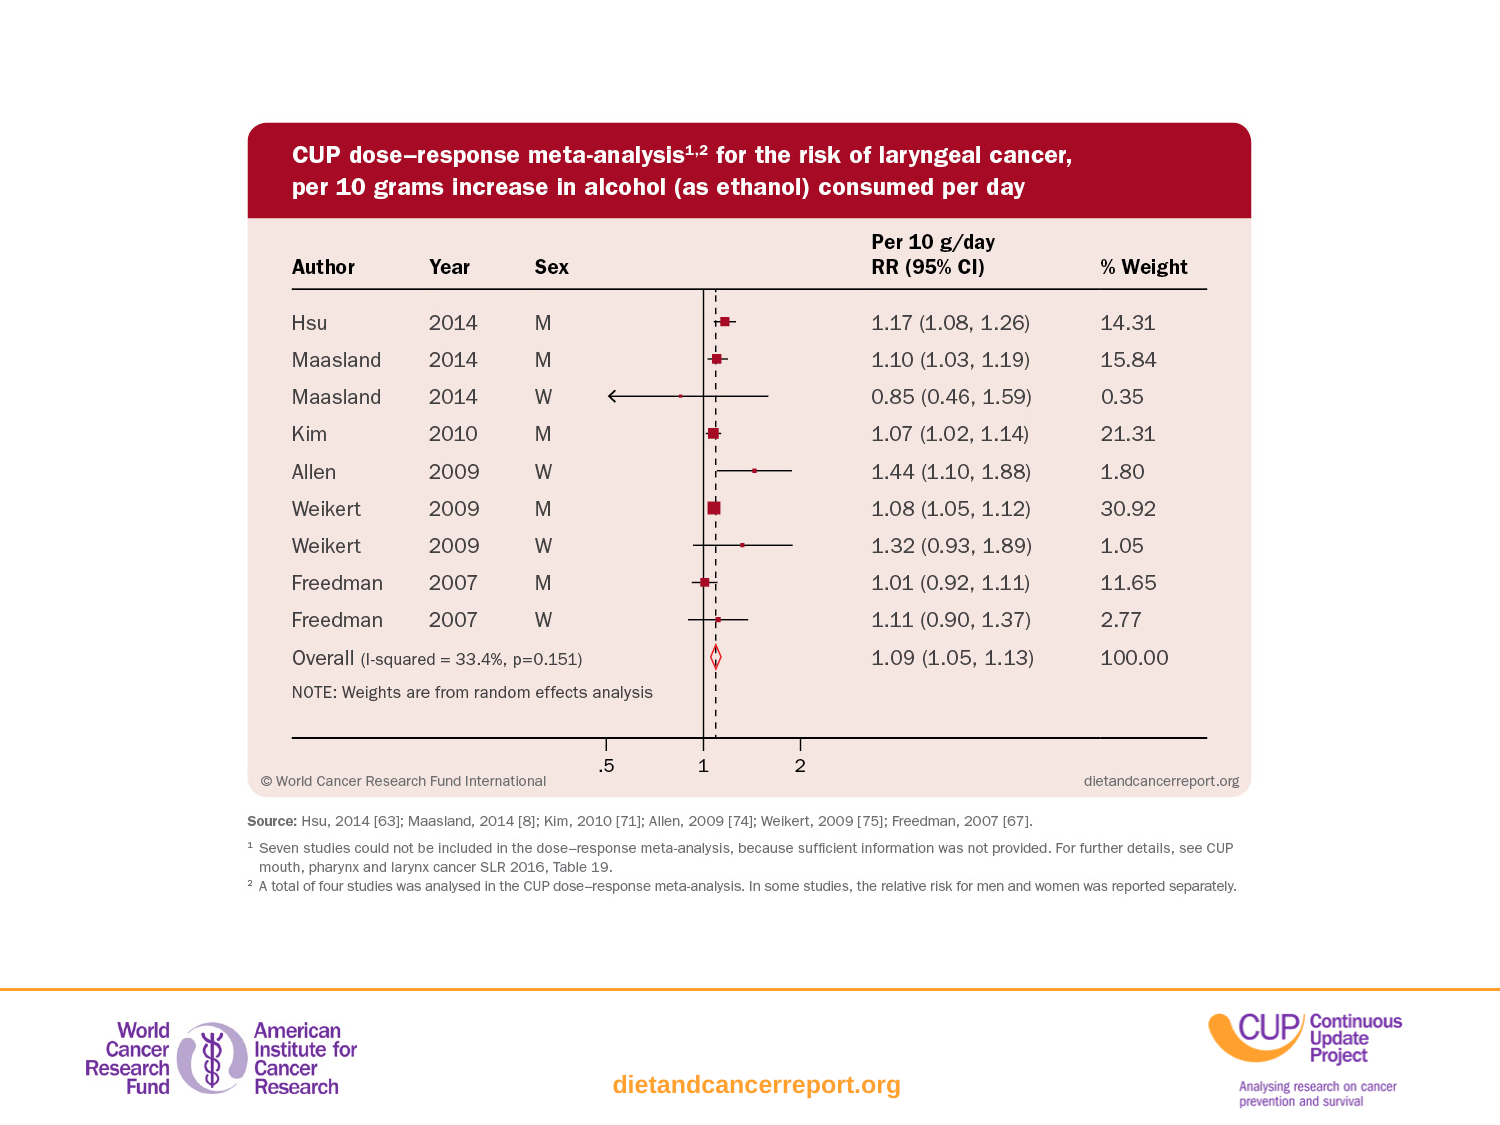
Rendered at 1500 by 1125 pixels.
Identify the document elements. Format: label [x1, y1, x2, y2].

picture [86, 1022, 357, 1094]
picture [1207, 1013, 1403, 1109]
picture [218, 93, 1282, 920]
